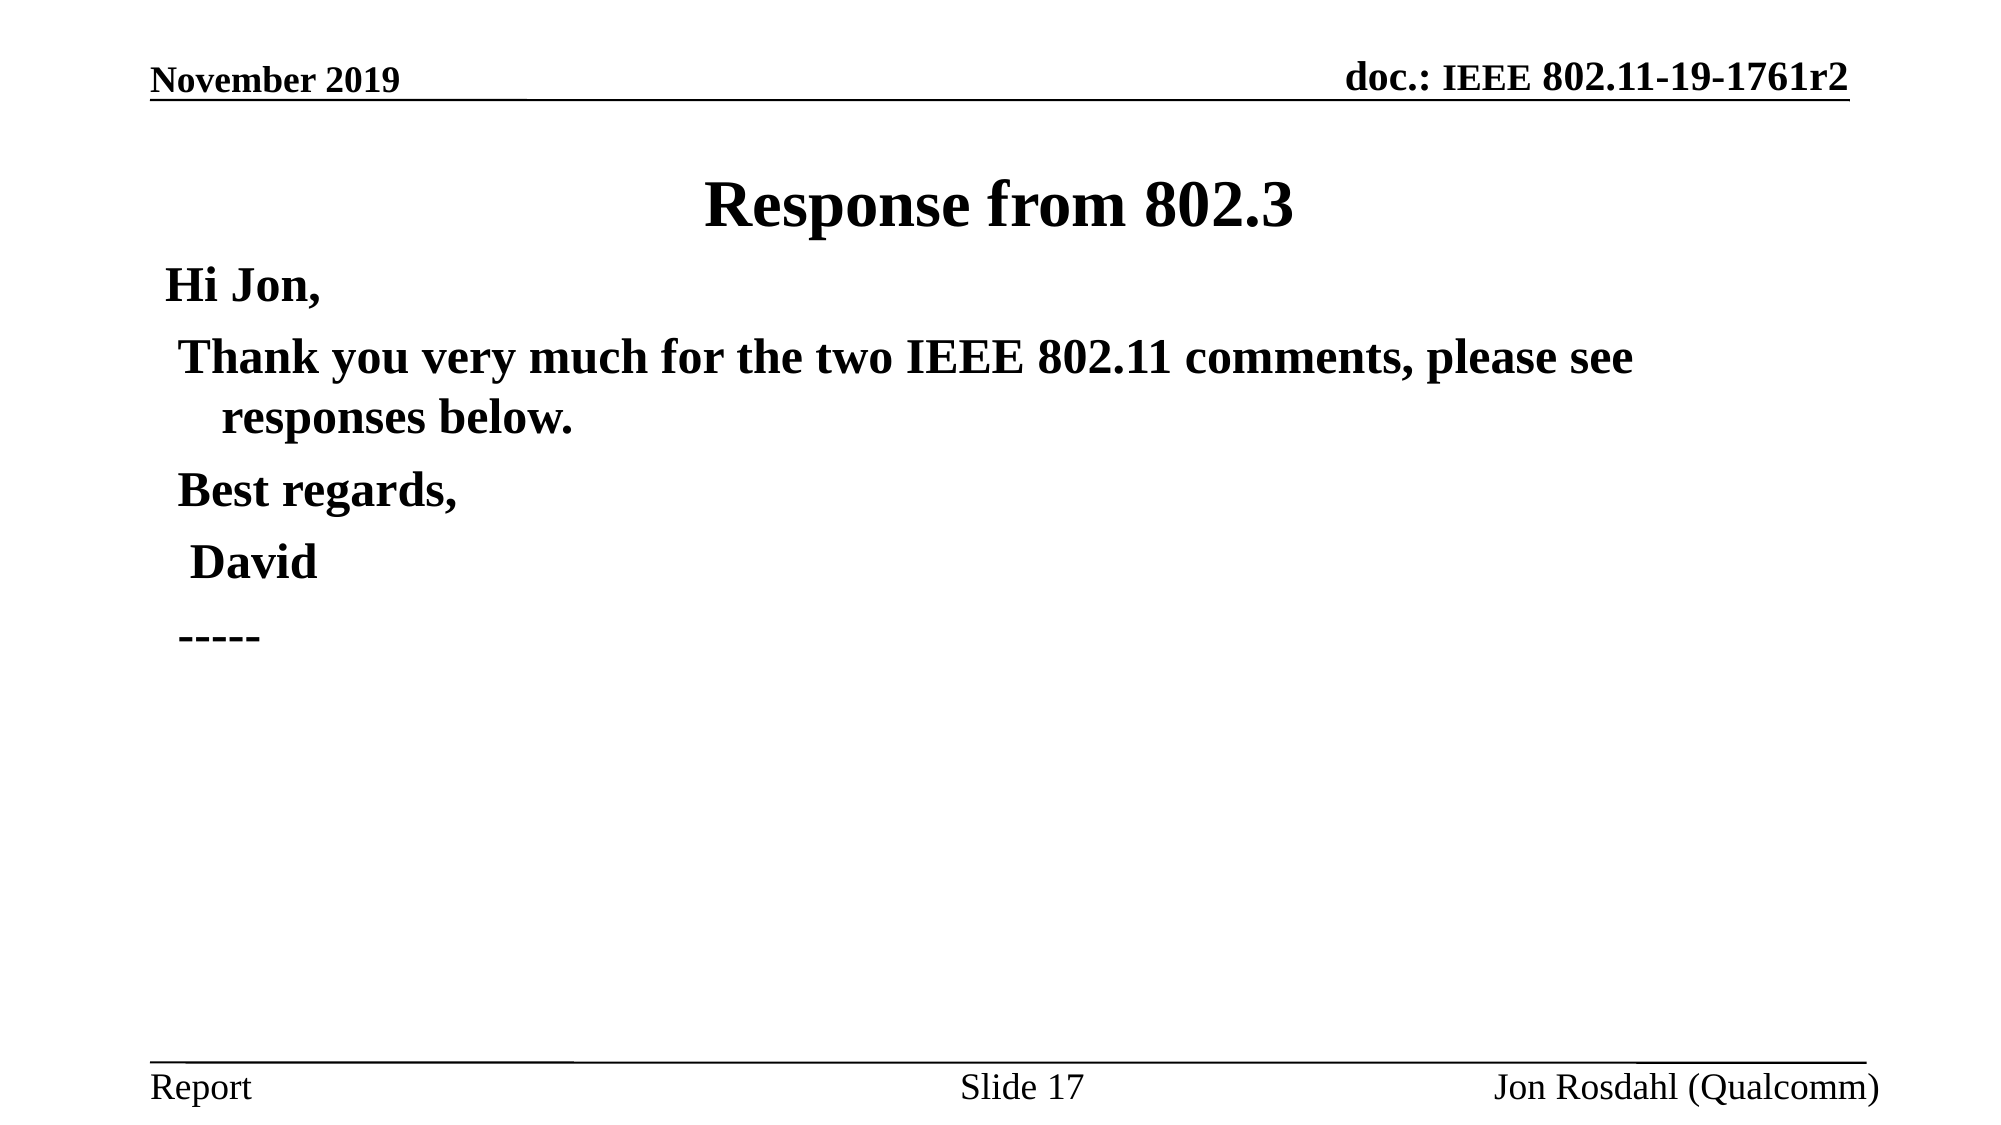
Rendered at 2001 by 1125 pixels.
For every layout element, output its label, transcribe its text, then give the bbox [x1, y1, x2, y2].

title Response from 802.3 [149, 112, 1850, 243]
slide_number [149, 49, 431, 100]
footer Jon Rosdahl (Qualcomm) [1436, 1061, 1881, 1108]
slide_number Slide 17 [950, 1061, 1095, 1125]
list Hi Jon, Thank you very much for the two IEEE 802.11 comments, please see responses below. Best regards, David ----- [149, 243, 1850, 1000]
